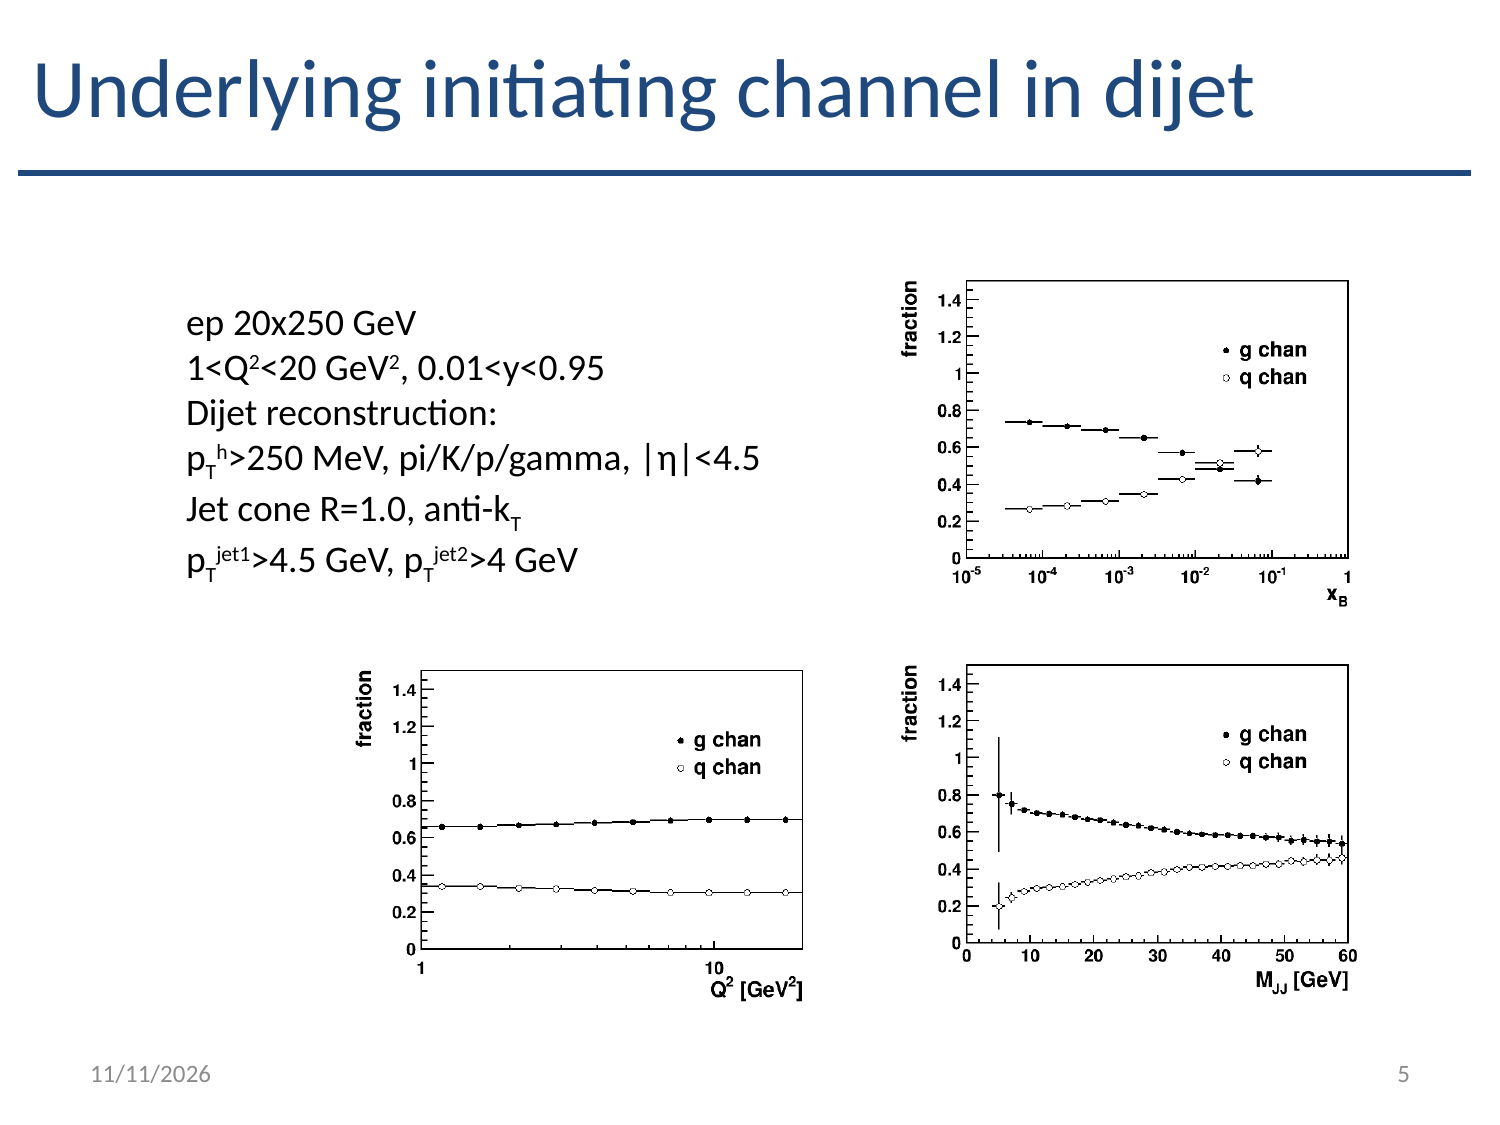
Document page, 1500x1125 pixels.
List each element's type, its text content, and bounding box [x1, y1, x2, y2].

picture [348, 656, 824, 1005]
picture [891, 266, 1368, 611]
text_box ep 20x250 GeV 1<Q2<20 GeV2, 0.01<y<0.95 Dijet reconstruction: pTh>250 MeV, pi/K/p/gamma, |η|<4.5 Jet cone R=1.0, anti-kT pTjet1>4.5 GeV, pTjet2>4 GeV [171, 290, 845, 639]
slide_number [75, 1042, 425, 1103]
title Underlying initiating channel in dijet [17, 7, 1483, 161]
slide_number 5 [1074, 1042, 1425, 1103]
picture [895, 644, 1364, 998]
